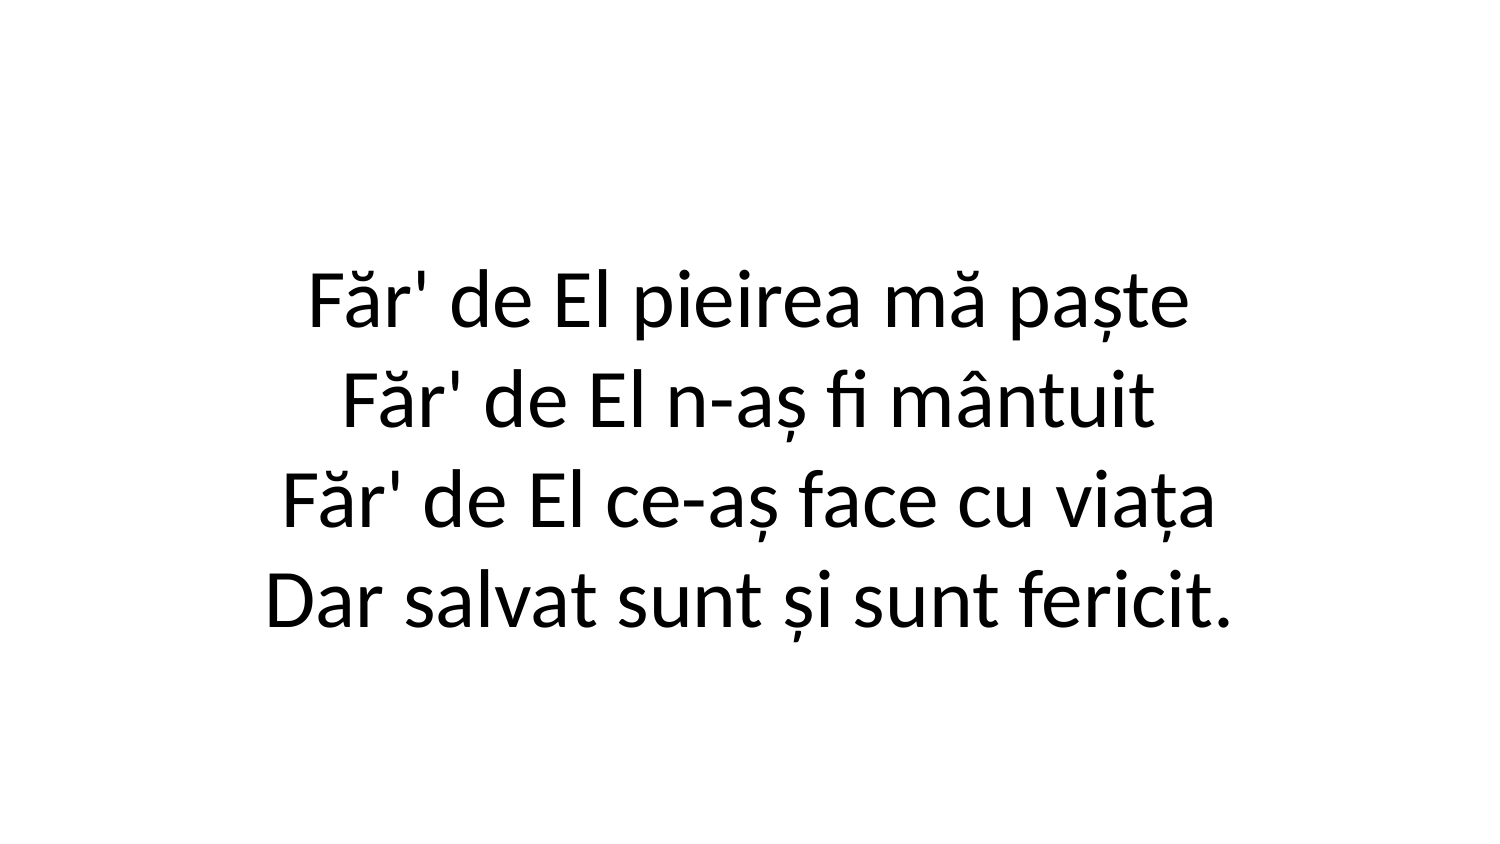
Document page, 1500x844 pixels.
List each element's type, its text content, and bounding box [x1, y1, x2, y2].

text_box Făr' de El pieirea mă paște Făr' de El n-aș fi mântuit Făr' de El ce-aș face cu viața Dar salvat sunt și sunt fericit. [249, 192, 1251, 652]
